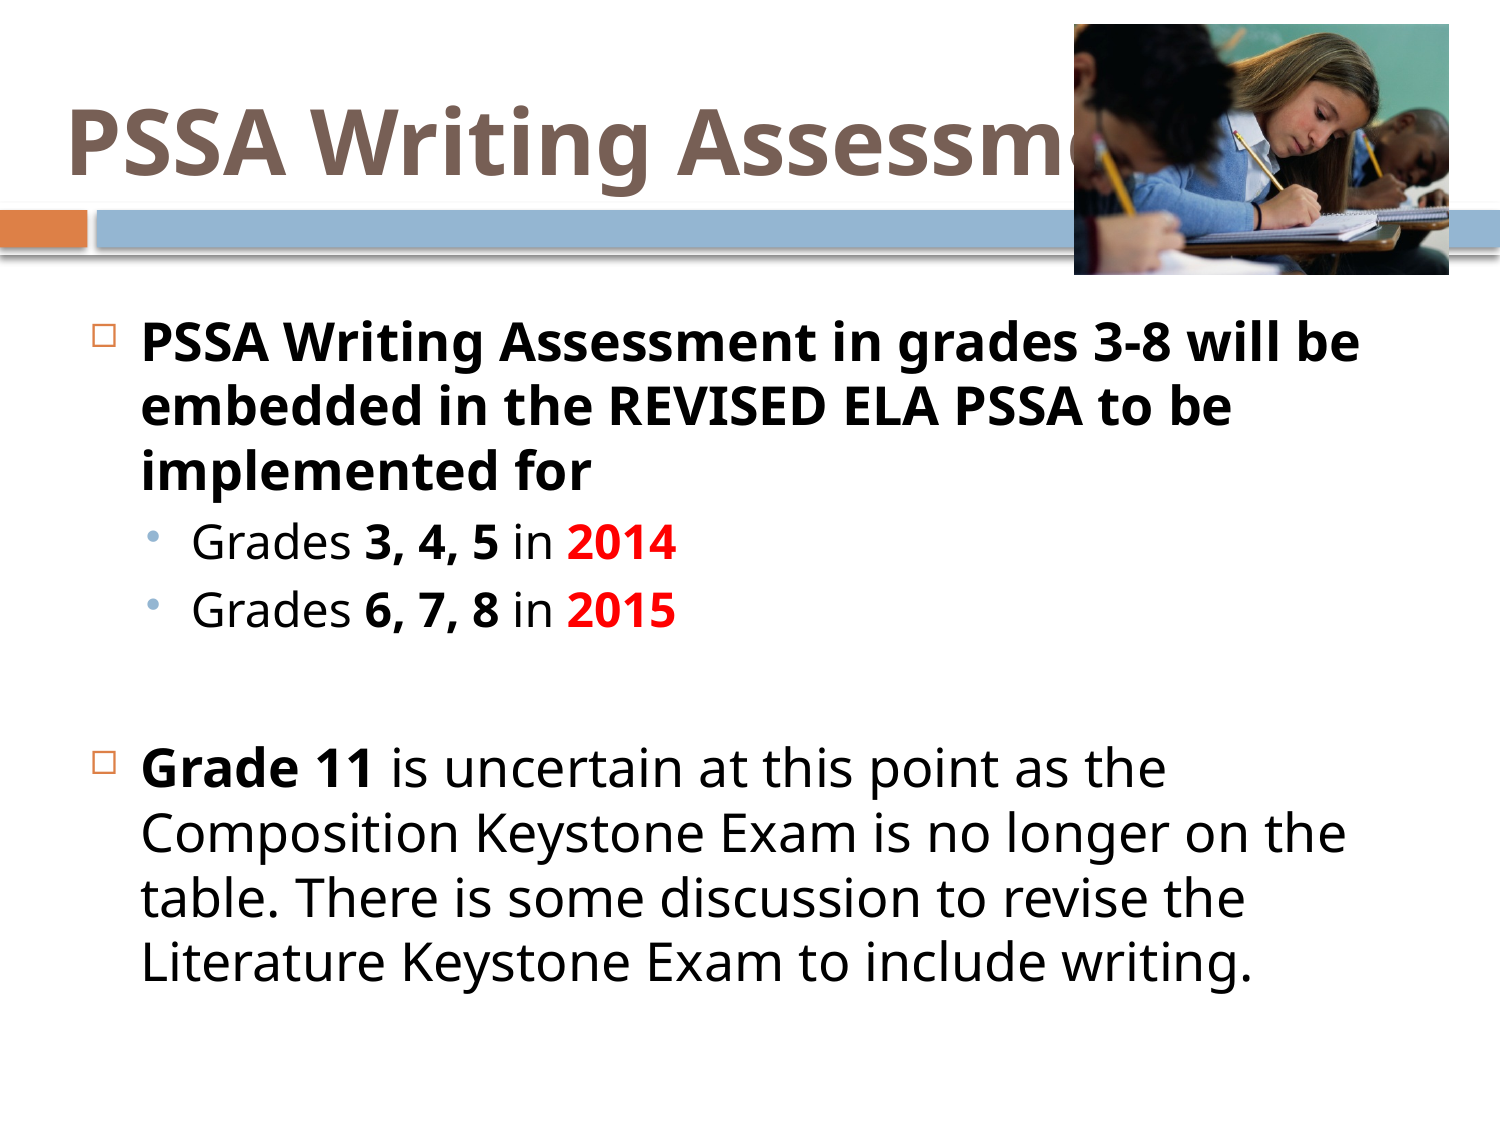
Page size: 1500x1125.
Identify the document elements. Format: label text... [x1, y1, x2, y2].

list PSSA Writing Assessment in grades 3-8 will be embedded in the REVISED ELA PSSA to be implemented for Grades 3, 4, 5 in 2014 Grades 6, 7, 8 in 2015 Grade 11 is uncertain at this point as the Composition Keystone Exam is no longer on the table. There is some discussion to revise the Literature Keystone Exam to include writing. [75, 299, 1425, 1005]
picture [1074, 24, 1450, 276]
title PSSA Writing Assessment [50, 45, 1068, 233]
